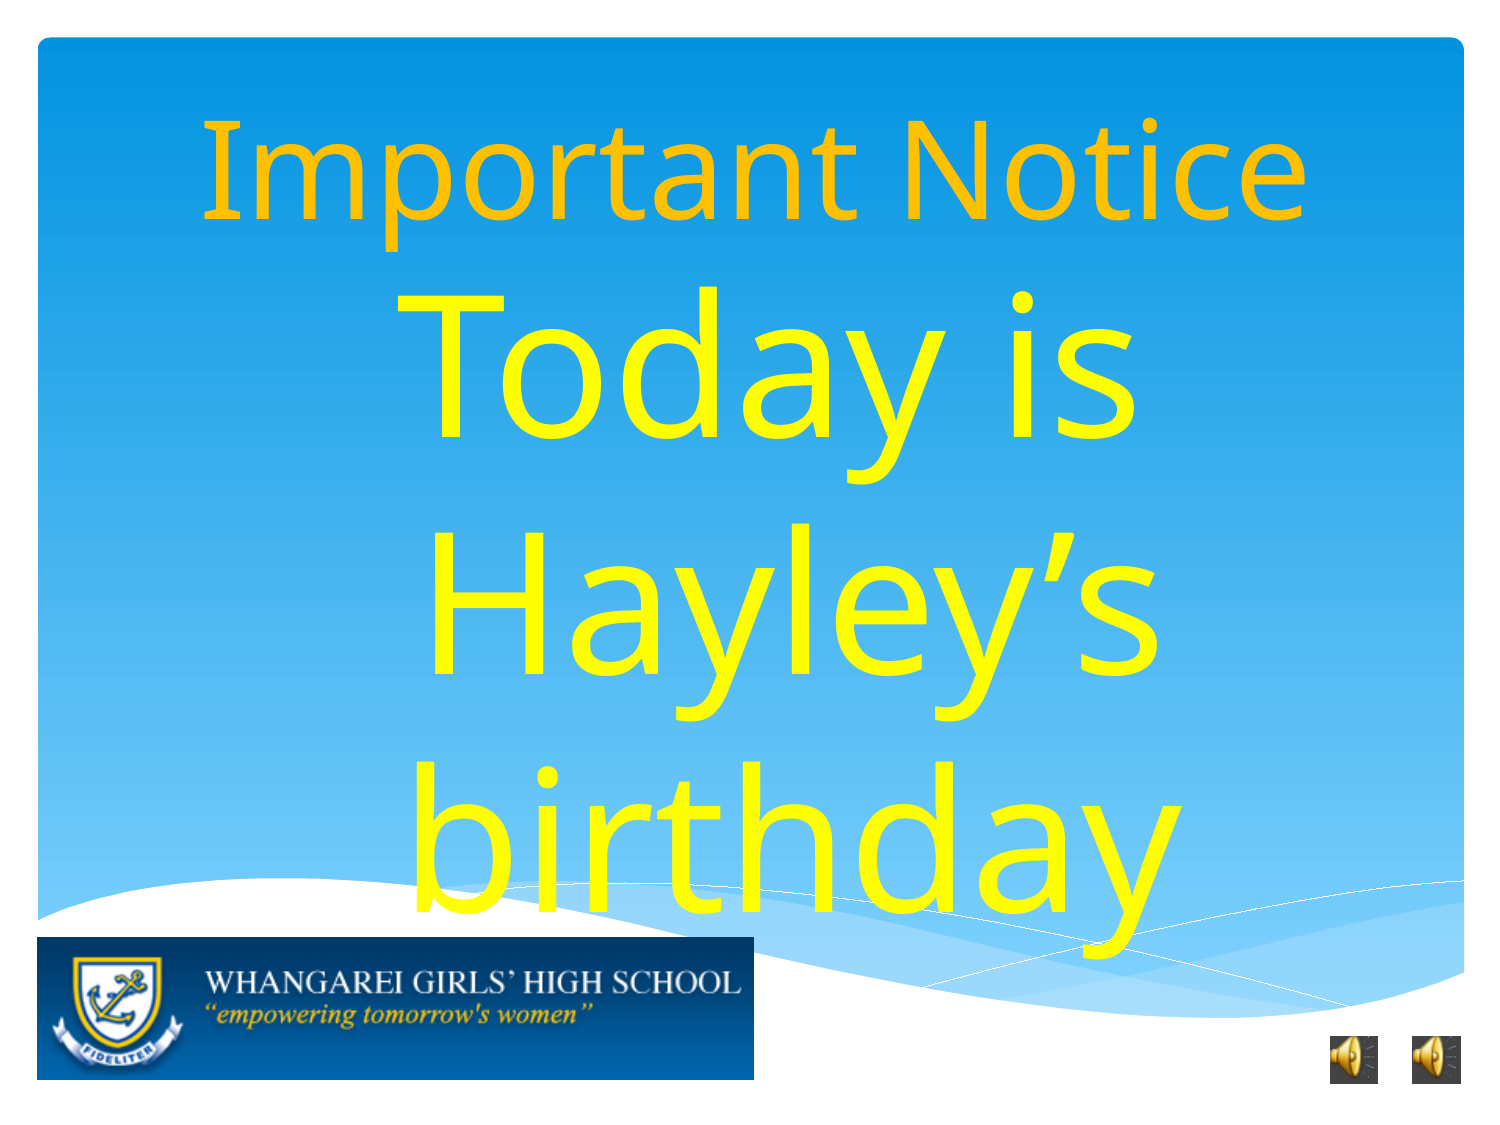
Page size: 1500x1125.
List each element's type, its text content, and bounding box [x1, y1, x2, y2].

text_box Important Notice [149, 37, 1362, 255]
picture [37, 937, 754, 1080]
picture [1328, 1034, 1380, 1086]
picture [1411, 1034, 1462, 1086]
text_box Today is Hayley’s birthday [149, 231, 1391, 963]
